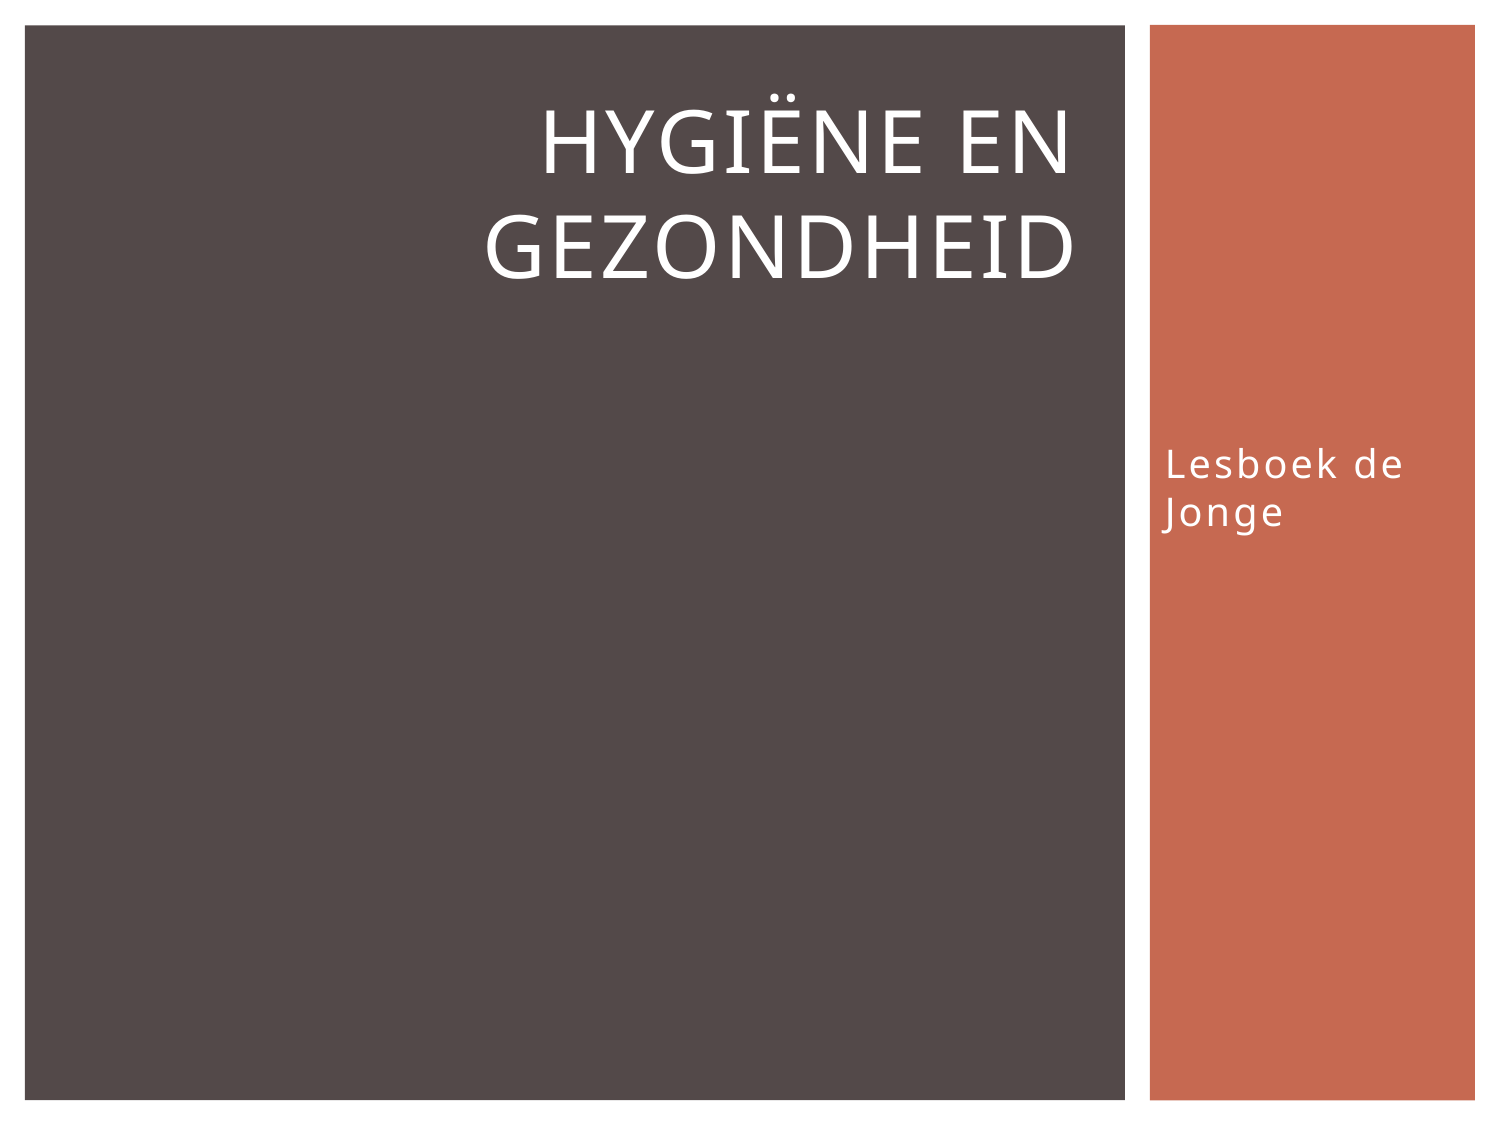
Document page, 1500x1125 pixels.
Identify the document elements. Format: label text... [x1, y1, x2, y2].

title Hygiëne en gezondheid [135, 66, 1093, 317]
subtitle Lesboek de Jonge [1149, 336, 1475, 637]
